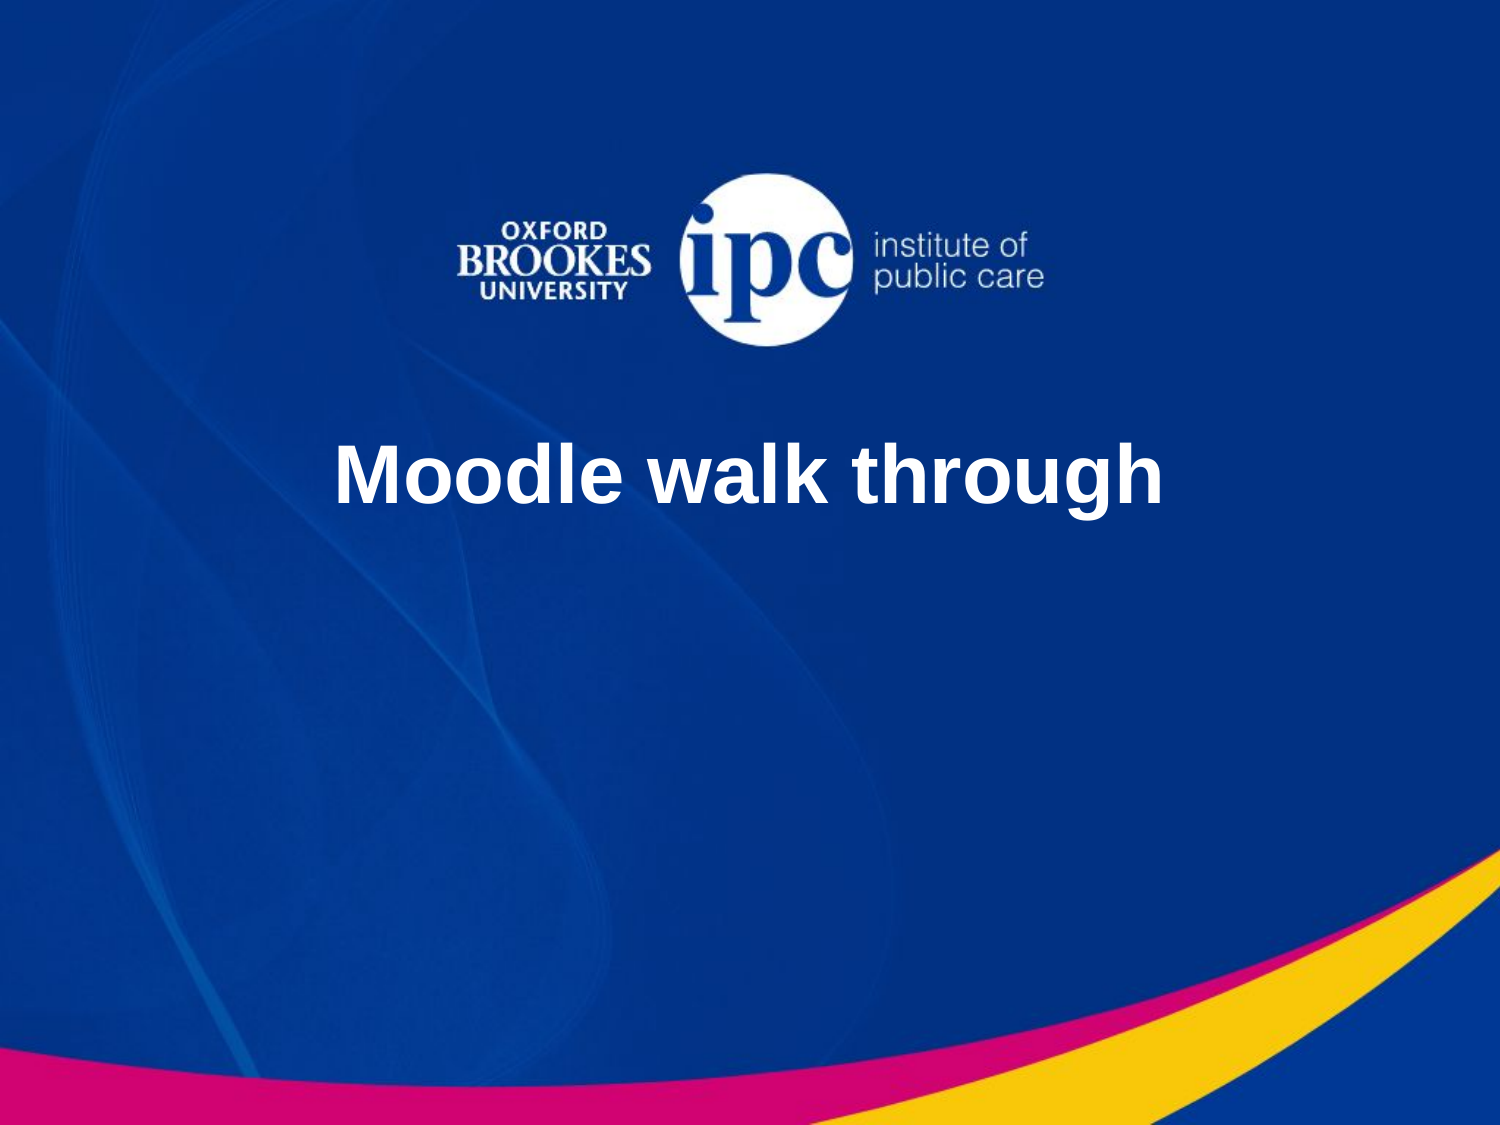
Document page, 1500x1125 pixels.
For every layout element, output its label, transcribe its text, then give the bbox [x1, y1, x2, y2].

picture [0, 0, 1500, 1125]
list Moodle walk through [123, 424, 1376, 542]
